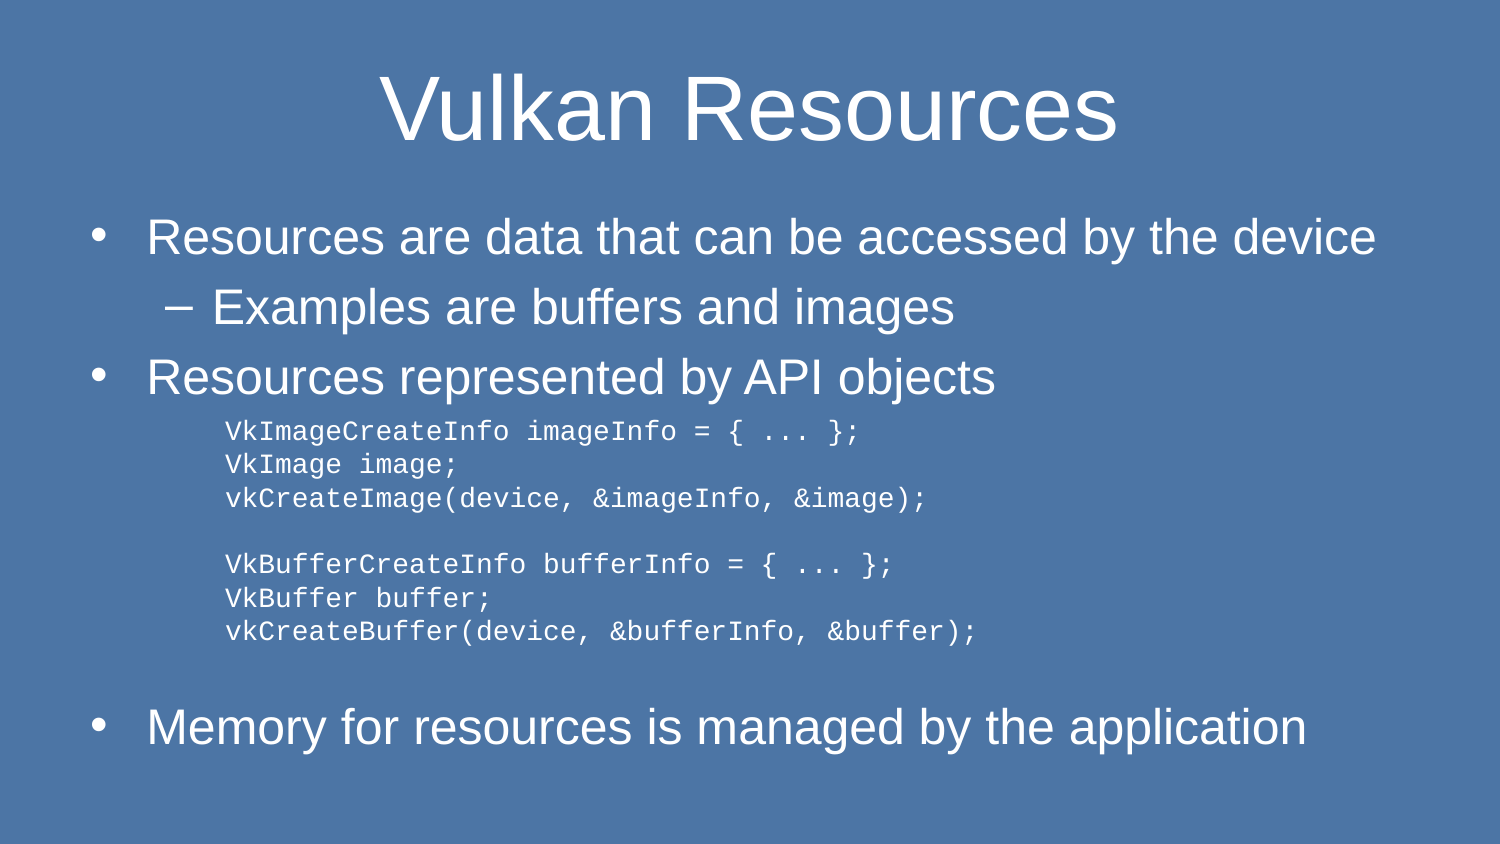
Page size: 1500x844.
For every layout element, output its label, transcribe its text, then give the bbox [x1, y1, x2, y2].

text_box VkImageCreateInfo imageInfo = { ... }; VkImage image; vkCreateImage(device, &imageInfo, &image); VkBufferCreateInfo bufferInfo = { ... }; VkBuffer buffer; vkCreateBuffer(device, &bufferInfo, &buffer); [210, 405, 994, 654]
list Resources are data that can be accessed by the device Examples are buffers and images Resources represented by API objects Memory for resources is managed by the application [75, 196, 1425, 754]
title Vulkan Resources [75, 33, 1425, 175]
